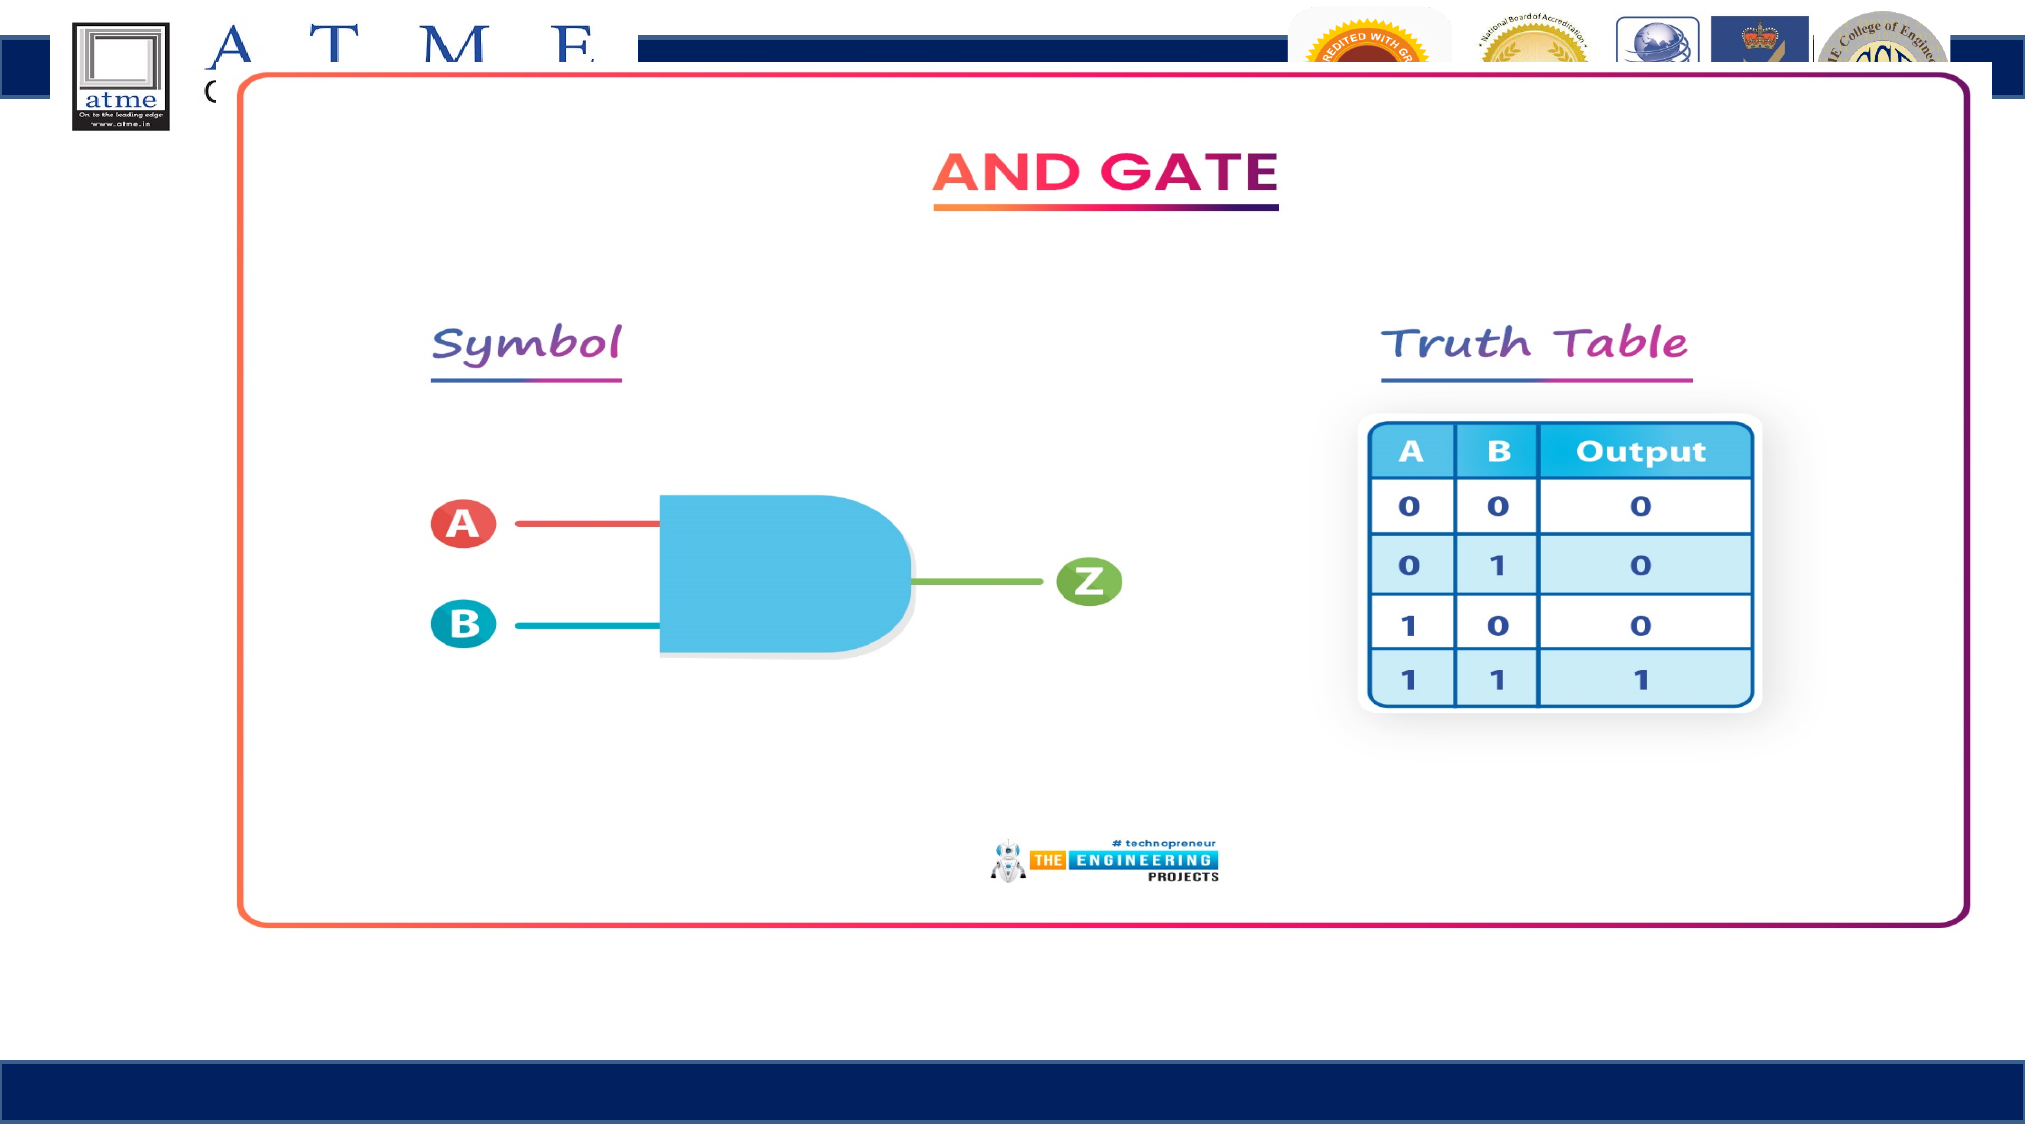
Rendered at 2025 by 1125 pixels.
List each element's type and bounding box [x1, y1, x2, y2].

picture [50, 0, 1992, 942]
